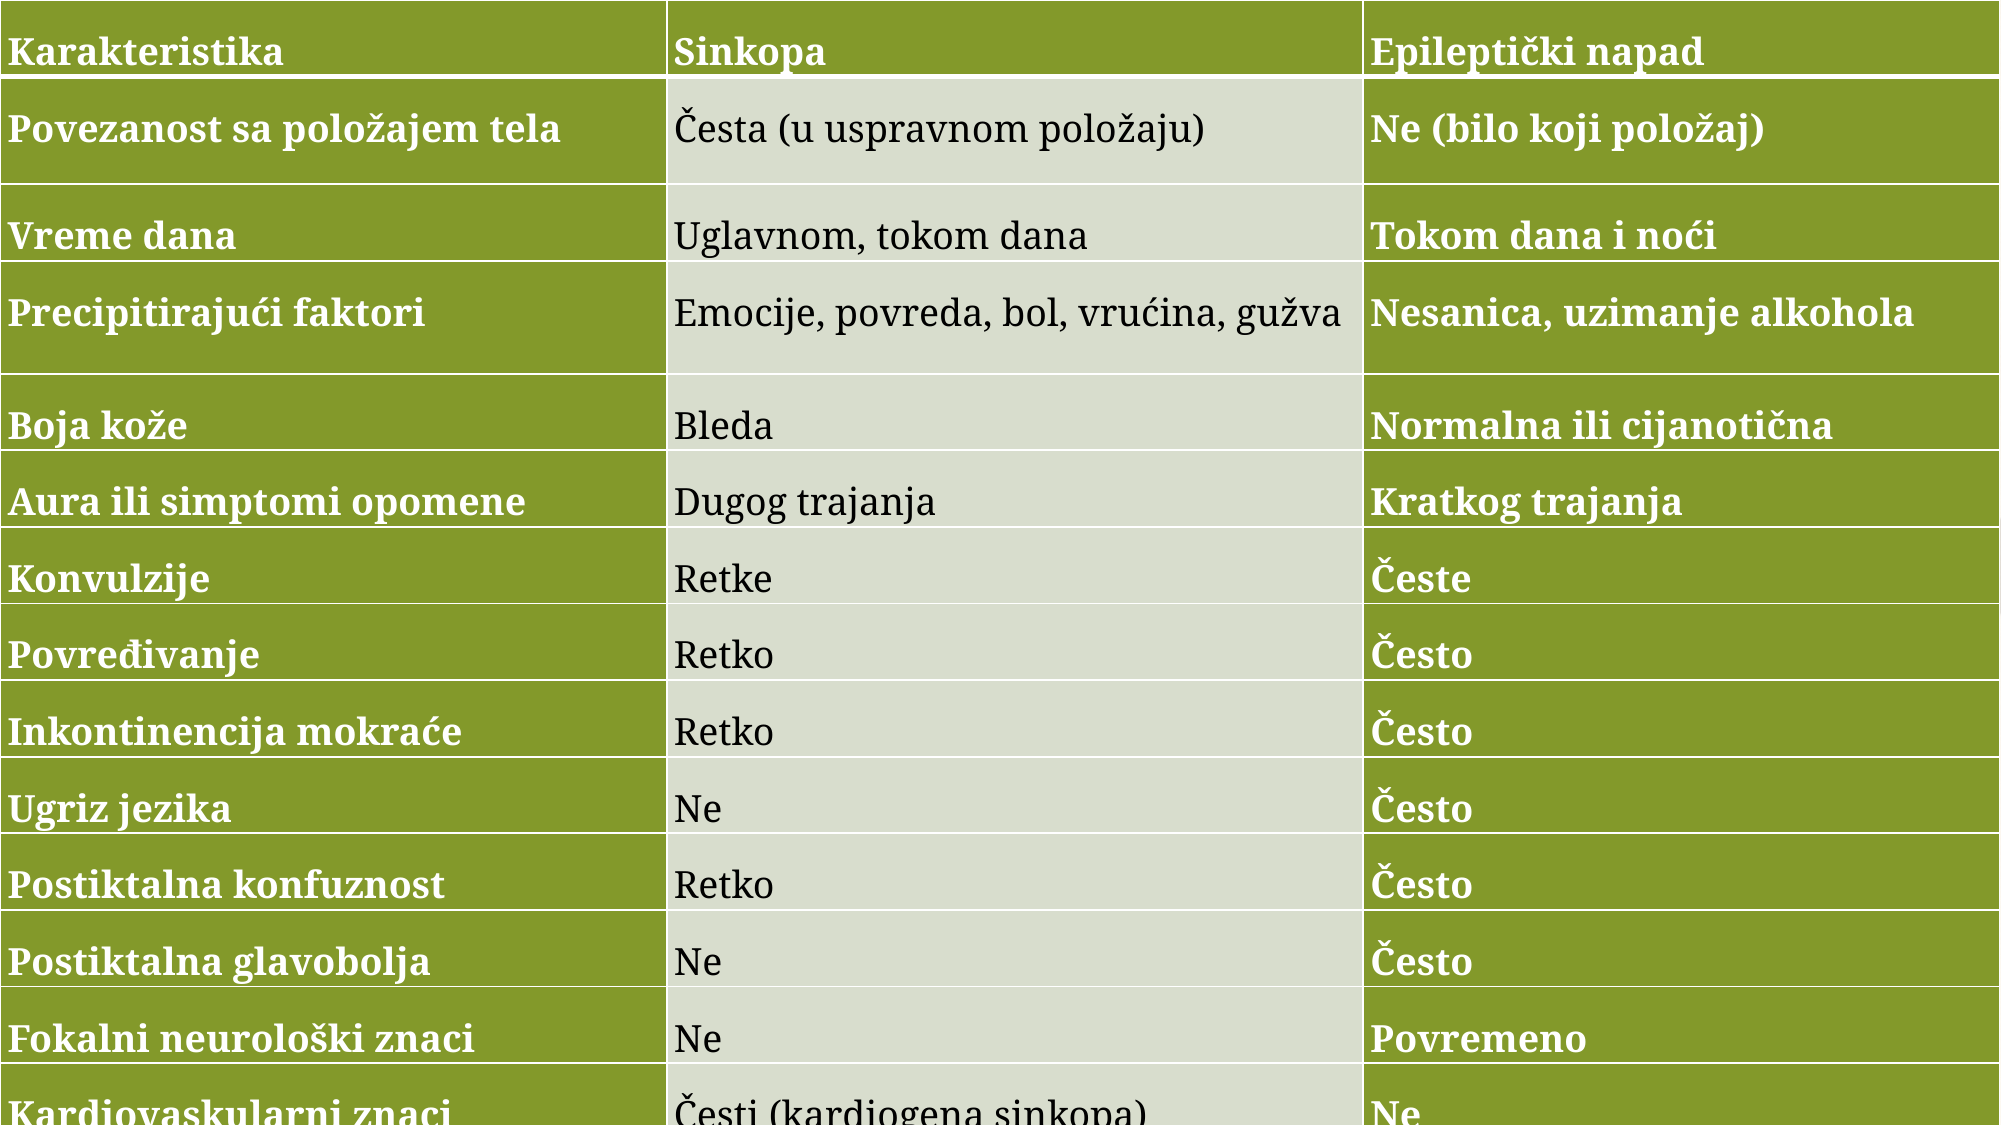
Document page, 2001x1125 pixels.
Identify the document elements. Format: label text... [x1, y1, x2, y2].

table_cell Često [1364, 758, 1999, 832]
table_cell Tokom dana i noći [1364, 185, 1999, 260]
table_cell Boja kože [1, 375, 666, 449]
table_cell Česti (kardiogena sinkopa) [668, 1064, 1362, 1125]
table_cell Povremeno [1364, 987, 1999, 1062]
table_cell Precipitirajući faktori [1, 262, 666, 373]
table_cell Kratkog trajanja [1364, 451, 1999, 526]
table_cell Često [1364, 604, 1999, 679]
table_header Karakteristika [1, 1, 666, 74]
table_cell Aura ili simptomi opomene [1, 451, 666, 526]
table_cell Inkontinencija mokraće [1, 681, 666, 756]
table_cell Ne [1364, 1064, 1999, 1125]
table_cell Ne [668, 911, 1362, 986]
table_cell Postiktalna konfuznost [1, 834, 666, 909]
table_header Sinkopa [668, 1, 1362, 74]
table_cell Nesanica, uzimanje alkohola [1364, 262, 1999, 373]
table_cell Ne [668, 758, 1362, 832]
table_cell Retko [668, 681, 1362, 756]
table_cell Kardiovaskularni znaci [1, 1064, 666, 1125]
table_cell Konvulzije [1, 528, 666, 603]
table_cell Retke [668, 528, 1362, 603]
table_cell Ne [668, 987, 1362, 1062]
table_cell Ugriz jezika [1, 758, 666, 832]
table_cell Često [1364, 834, 1999, 909]
table_cell Povređivanje [1, 604, 666, 679]
table_cell Emocije, povreda, bol, vrućina, gužva [668, 262, 1362, 373]
table_cell Bleda [668, 375, 1362, 449]
table_cell Postiktalna glavobolja [1, 911, 666, 986]
table_cell Česte [1364, 528, 1999, 603]
table_cell Retko [668, 834, 1362, 909]
table_cell Dugog trajanja [668, 451, 1362, 526]
table_cell Vreme dana [1, 185, 666, 260]
table_cell Česta (u uspravnom položaju) [668, 79, 1362, 183]
table_cell Fokalni neurološki znaci [1, 987, 666, 1062]
table_cell Često [1364, 681, 1999, 756]
table_cell Uglavnom, tokom dana [668, 185, 1362, 260]
table_cell Retko [668, 604, 1362, 679]
table_cell Normalna ili cijanotična [1364, 375, 1999, 449]
table_cell Povezanost sa položajem tela [1, 79, 666, 183]
table_cell Često [1364, 911, 1999, 986]
table_header Epileptički napad [1364, 1, 1999, 74]
table_cell Ne (bilo koji položaj) [1364, 79, 1999, 183]
